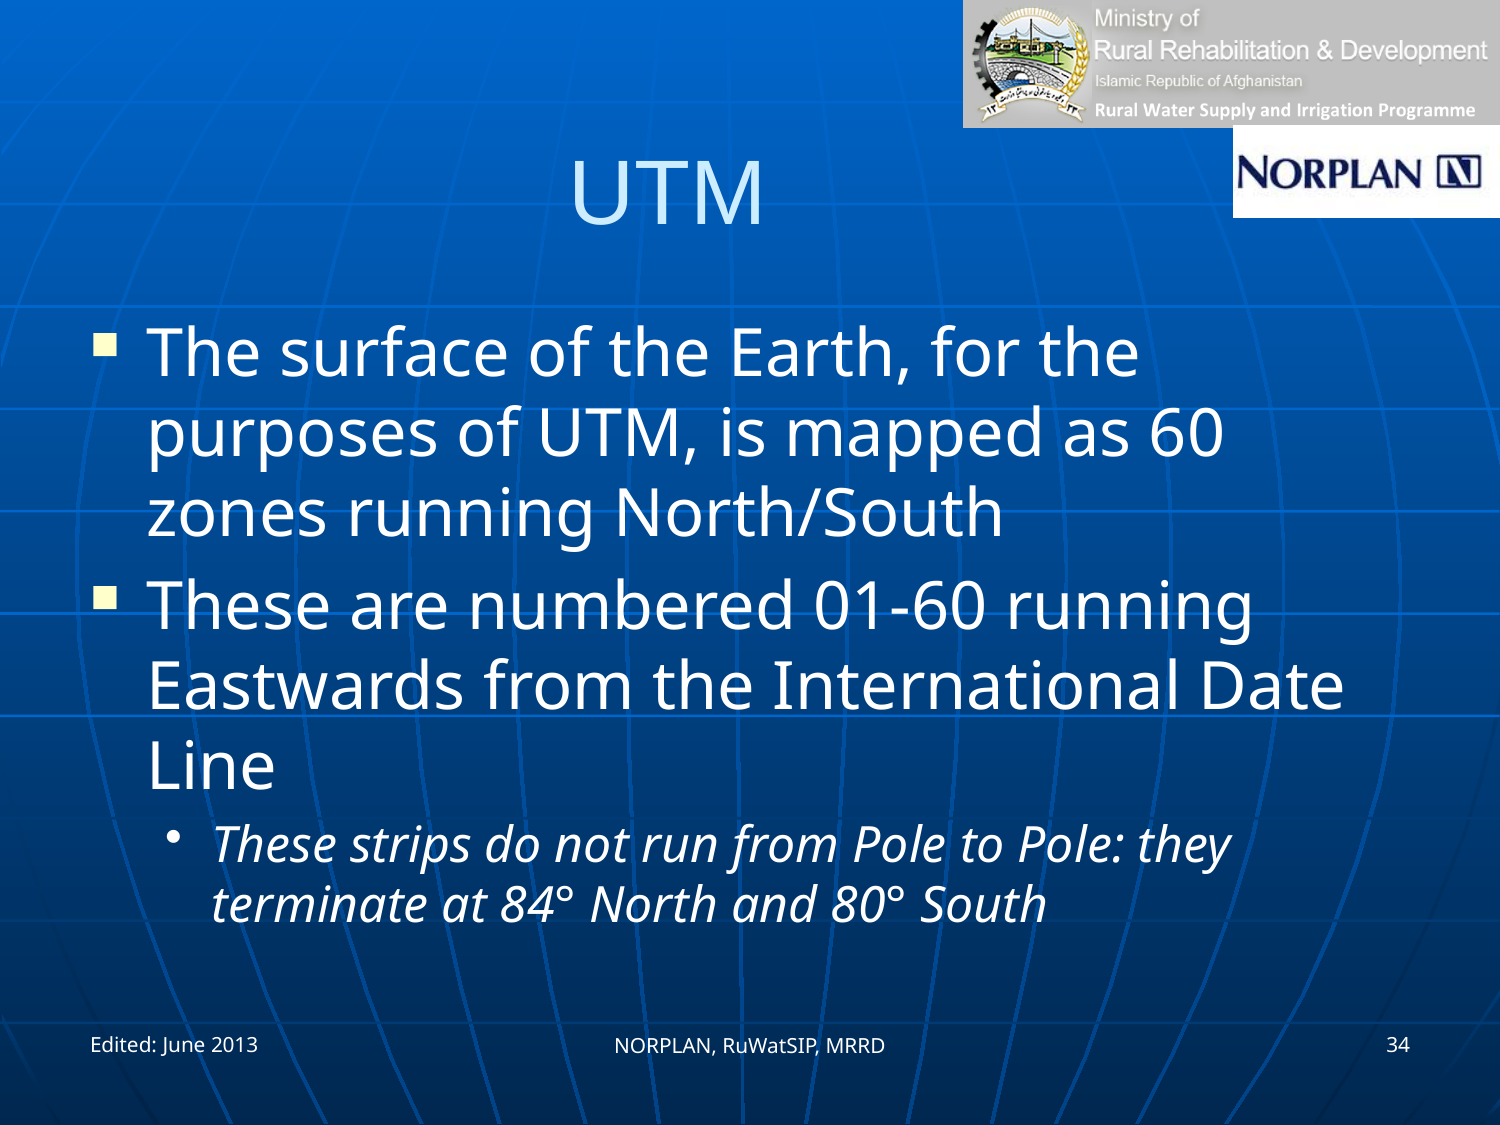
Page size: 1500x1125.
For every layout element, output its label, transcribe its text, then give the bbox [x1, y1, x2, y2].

title UTM [74, 93, 1262, 282]
list The surface of the Earth, for the purposes of UTM, is mapped as 60 zones running North/South These are numbered 01-60 running Eastwards from the International Date Line These strips do not run from Pole to Pole: they terminate at 84° North and 80° South [74, 301, 1426, 1006]
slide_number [74, 1023, 426, 1100]
slide_number 34 [1074, 1023, 1426, 1100]
footer NORPLAN, RuWatSIP, MRRD [512, 1024, 988, 1101]
picture [963, 0, 1500, 218]
